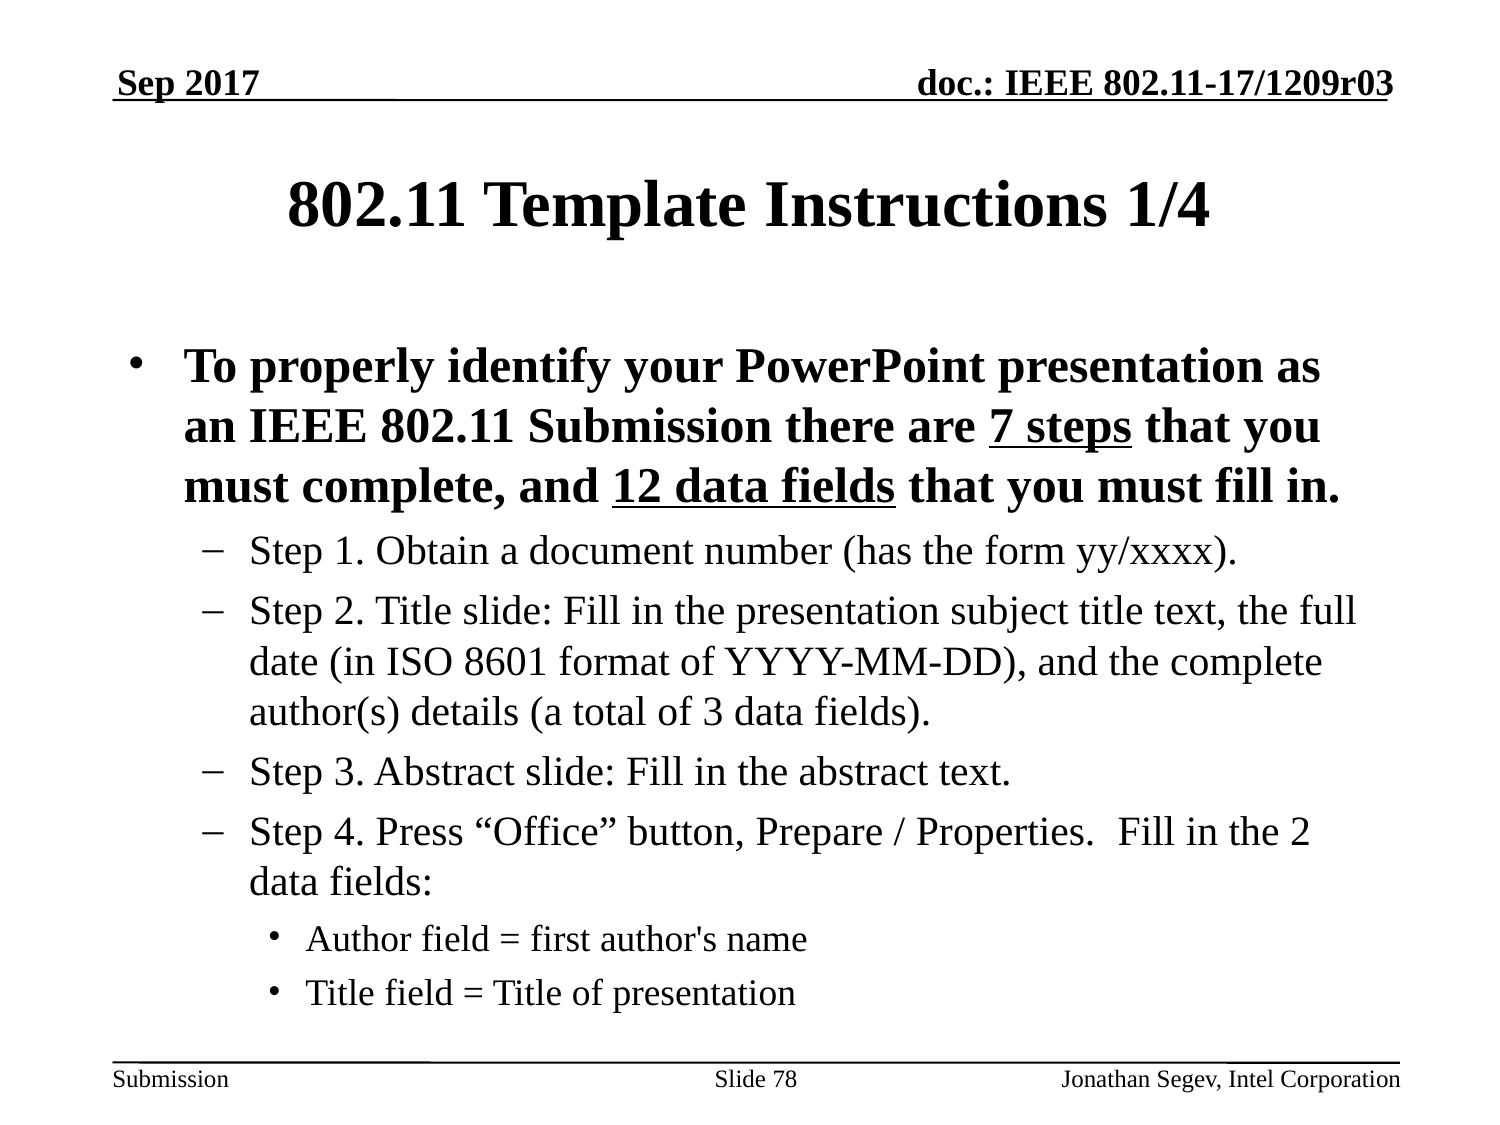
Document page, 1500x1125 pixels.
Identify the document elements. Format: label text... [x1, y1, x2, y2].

footer Jonathan Segev, Intel Corporation [984, 1061, 1402, 1091]
slide_number Slide 78 [712, 1061, 800, 1123]
title 802.11 Template Instructions 1/4 [112, 112, 1388, 288]
list To properly identify your PowerPoint presentation as an IEEE 802.11 Submission there are 7 steps that you must complete, and 12 data fields that you must fill in. Step 1. Obtain a document number (has the form yy/xxxx). Step 2. Title slide: Fill in the presentation subject title text, the full date (in ISO 8601 format of YYYY-MM-DD), and the complete author(s) details (a total of 3 data fields). Step 3. Abstract slide: Fill in the abstract text. Step 4. Press “Office” button, Prepare / Properties. Fill in the 2 data fields: Author field = first author's name Title field = Title of presentation [112, 324, 1388, 1032]
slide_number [116, 58, 507, 104]
